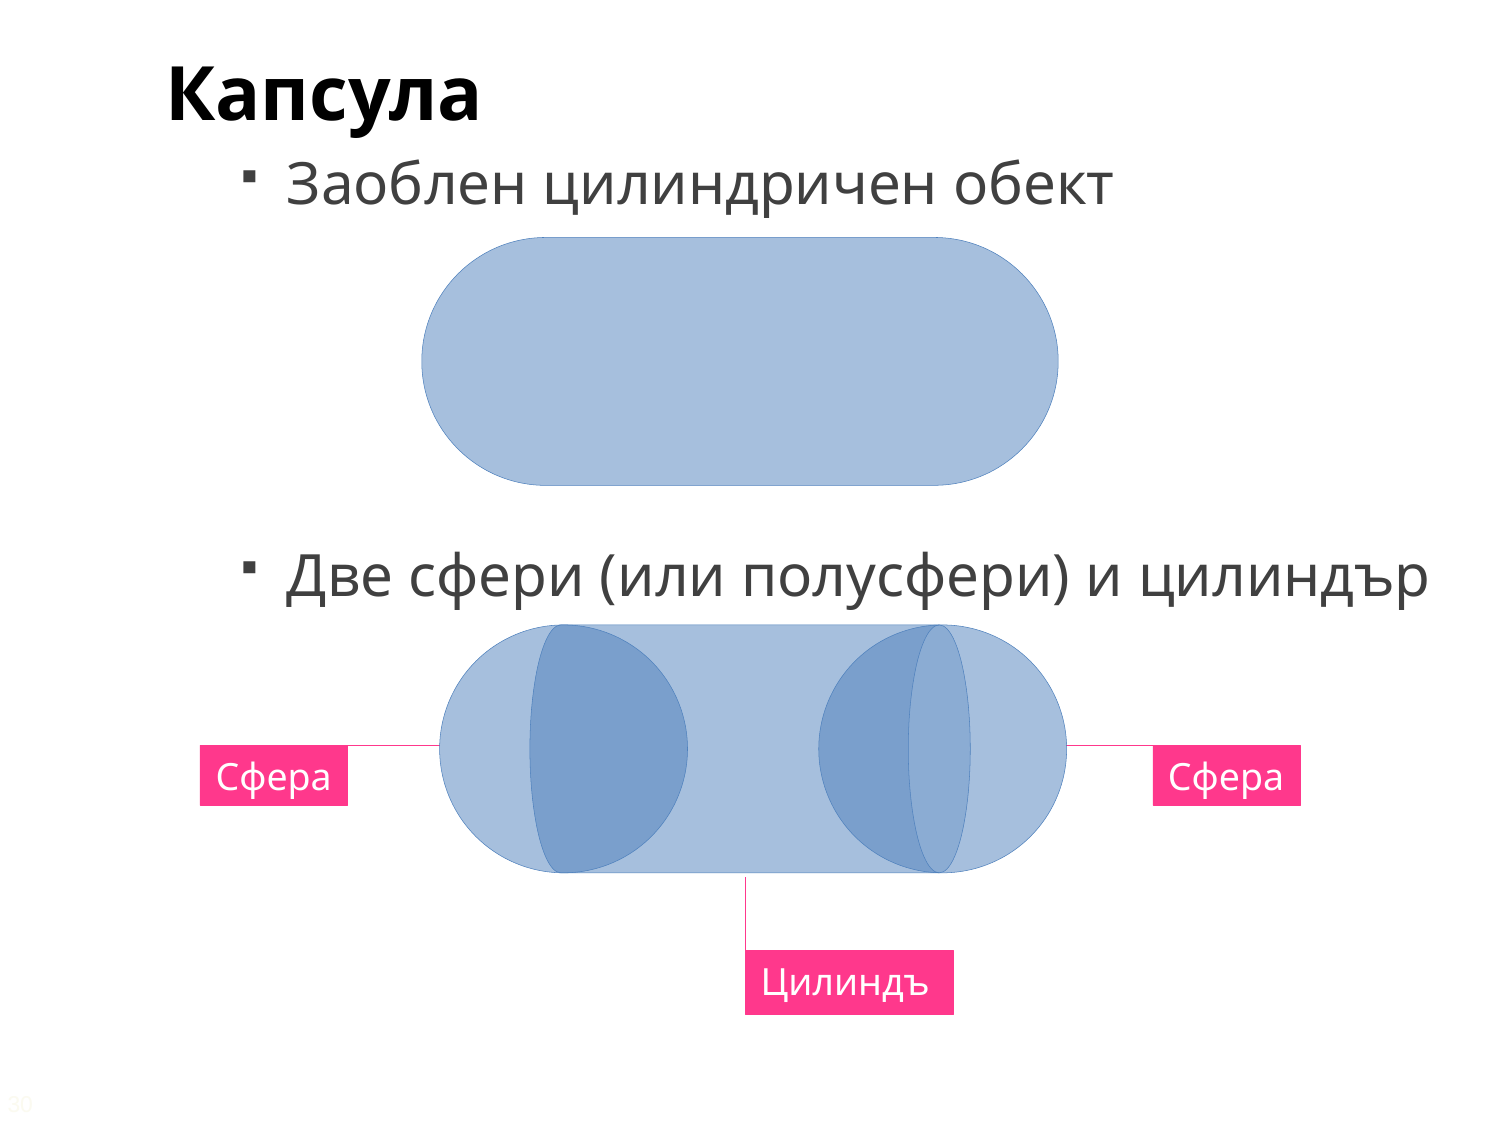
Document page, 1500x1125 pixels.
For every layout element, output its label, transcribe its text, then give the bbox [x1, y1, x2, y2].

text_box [1073, 745, 1301, 806]
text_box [439, 624, 1067, 874]
text_box [419, 235, 1061, 488]
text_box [199, 745, 434, 806]
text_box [745, 881, 954, 1015]
list Капсула Заоблен цилиндричен обект Две сфери (или полусфери) и цилиндър [150, 37, 1488, 1113]
